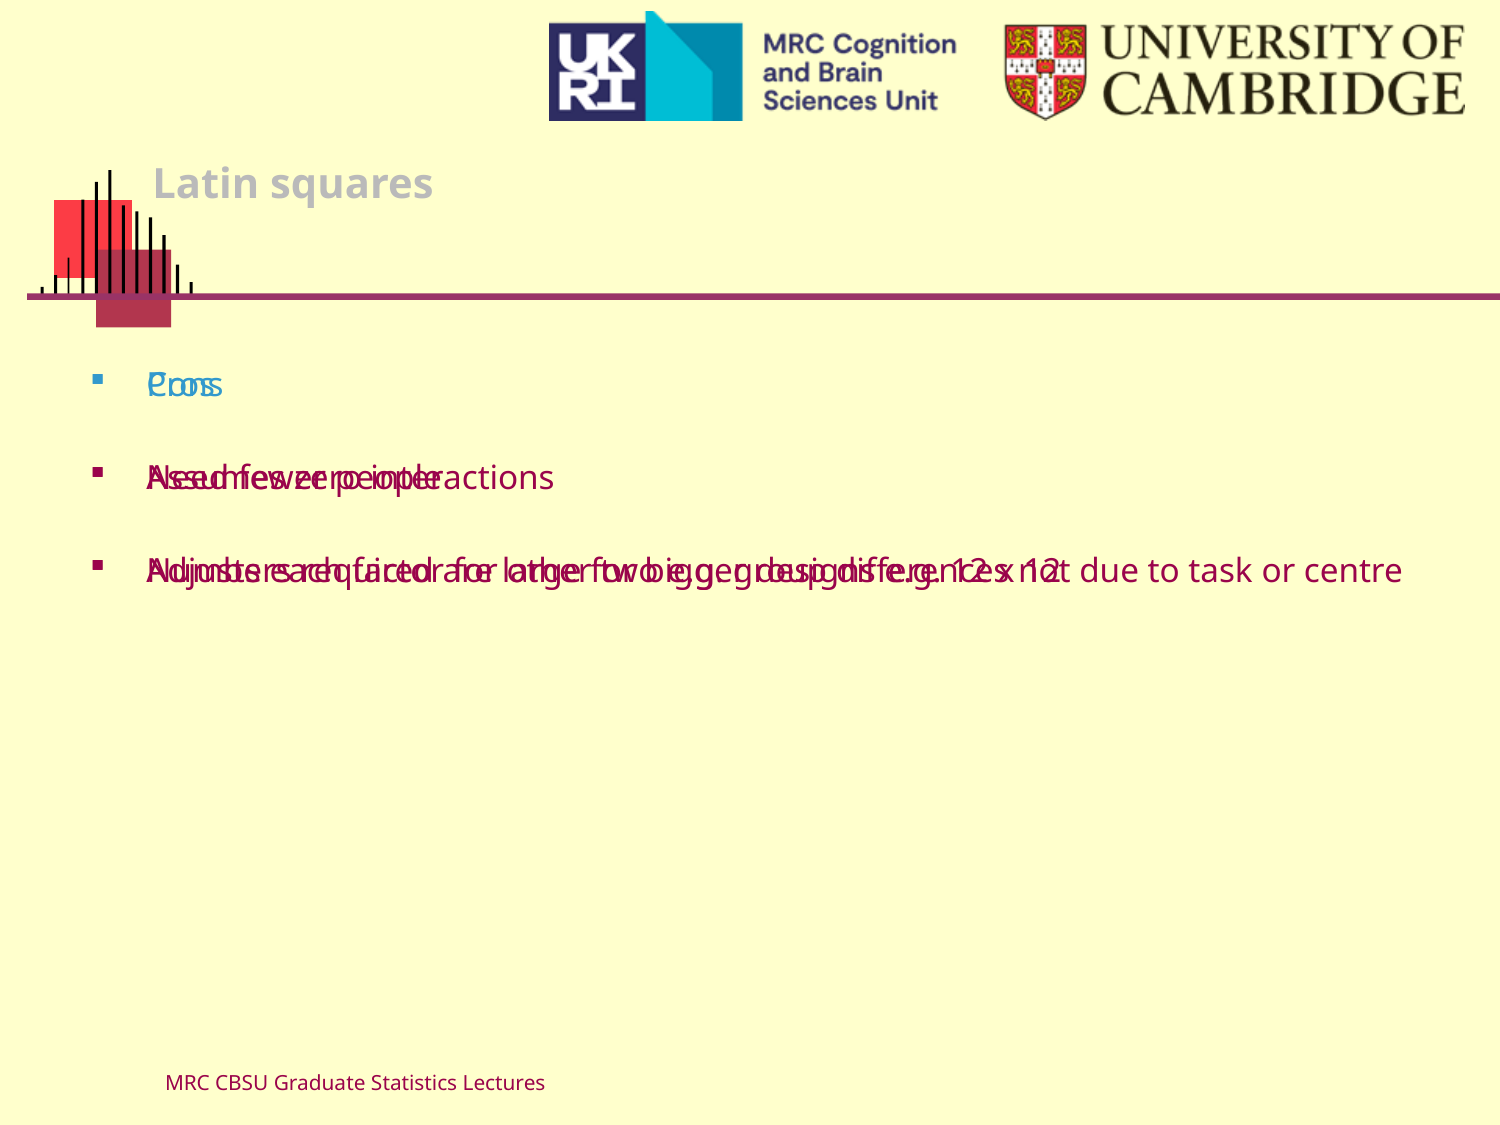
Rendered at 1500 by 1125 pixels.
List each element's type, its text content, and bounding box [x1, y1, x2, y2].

footer MRC CBSU Graduate Statistics Lectures [149, 1062, 988, 1101]
list Cons Assumes zero interactions Numbers required are large for bigger designs e.g. 12 x 12 [75, 262, 1425, 1038]
title Latin squares [137, 137, 988, 233]
picture [549, 11, 1465, 121]
